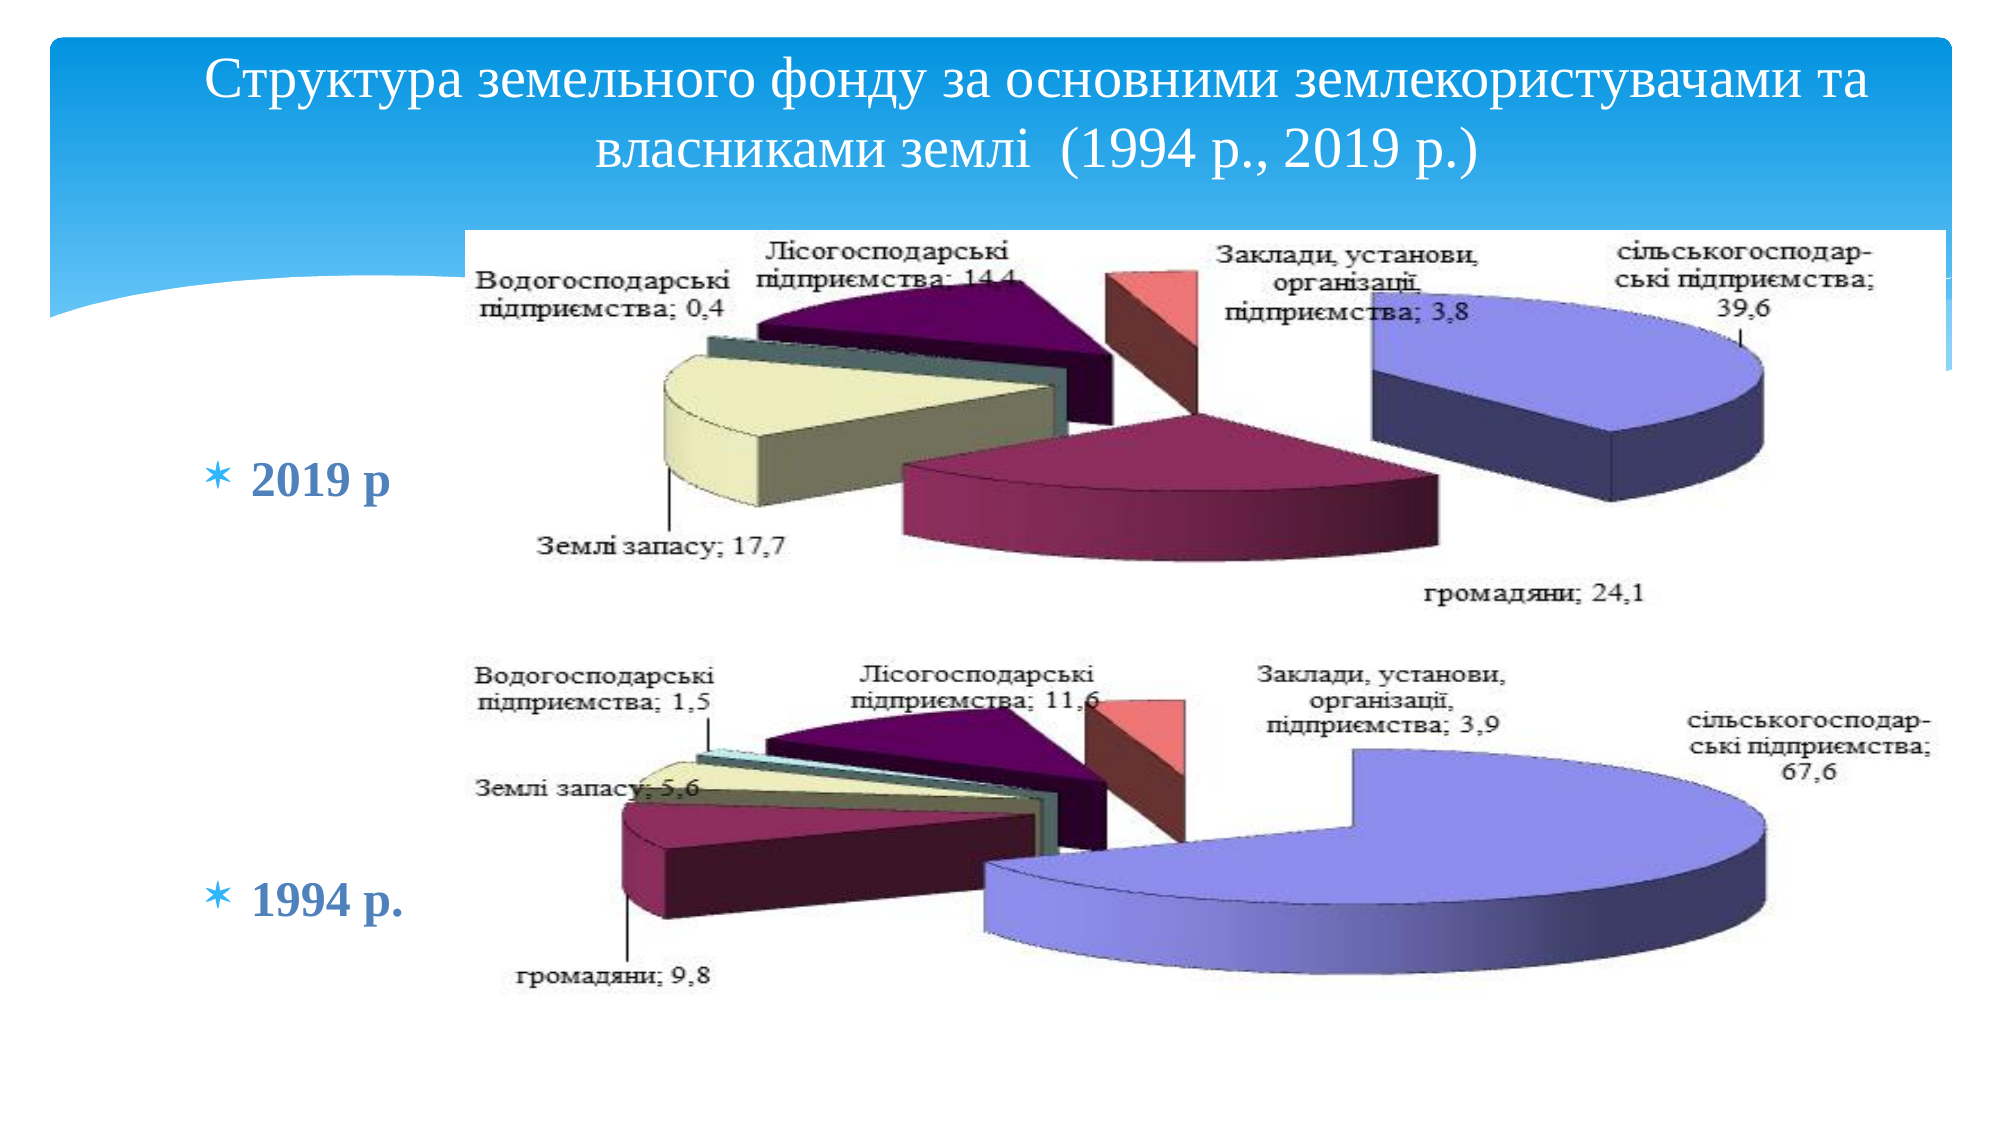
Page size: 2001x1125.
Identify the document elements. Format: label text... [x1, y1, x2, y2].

list 2019 р 1994 р. [190, 438, 1812, 1005]
title Структура земельного фонду за основними землекористувачами та власниками землі (1994 р., 2019 р.) [120, 45, 1954, 244]
picture [465, 656, 1947, 1017]
picture [465, 230, 1947, 610]
